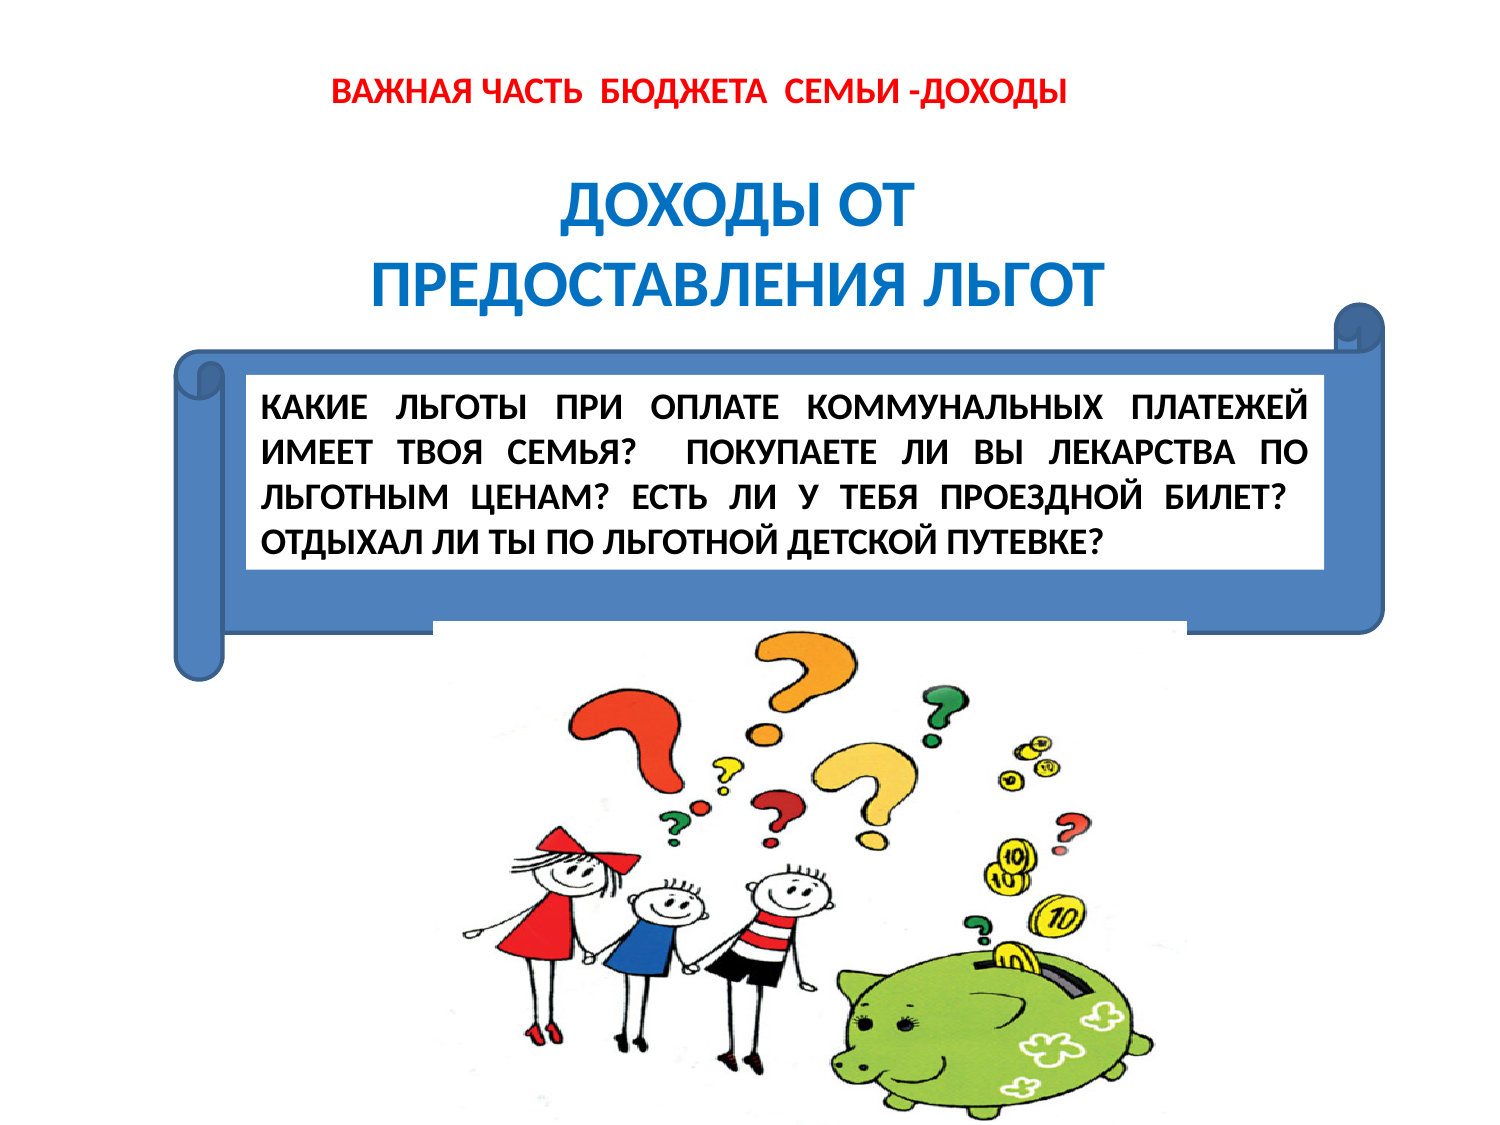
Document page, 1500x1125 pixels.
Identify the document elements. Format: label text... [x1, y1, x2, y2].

text_box КАКИЕ ЛЬГОТЫ ПРИ ОПЛАТЕ КОММУНАЛЬНЫХ ПЛАТЕЖЕЙ ИМЕЕТ ТВОЯ СЕМЬЯ? ПОКУПАЕТЕ ЛИ ВЫ ЛЕКАРСТВА ПО ЛЬГОТНЫМ ЦЕНАМ? ЕСТЬ ЛИ У ТЕБЯ ПРОЕЗДНОЙ БИЛЕТ? ОТДЫХАЛ ЛИ ТЫ ПО ЛЬГОТНОЙ ДЕТСКОЙ ПУТЕВКЕ? [246, 374, 1325, 570]
text_box ДОХОДЫ ОТ ПРЕДОСТАВЛЕНИЯ ЛЬГОТ [316, 152, 1161, 327]
text_box ВАЖНАЯ ЧАСТЬ БЮДЖЕТА СЕМЬИ -ДОХОДЫ [316, 58, 1289, 119]
picture [433, 620, 1187, 1125]
text_box [173, 302, 1385, 682]
